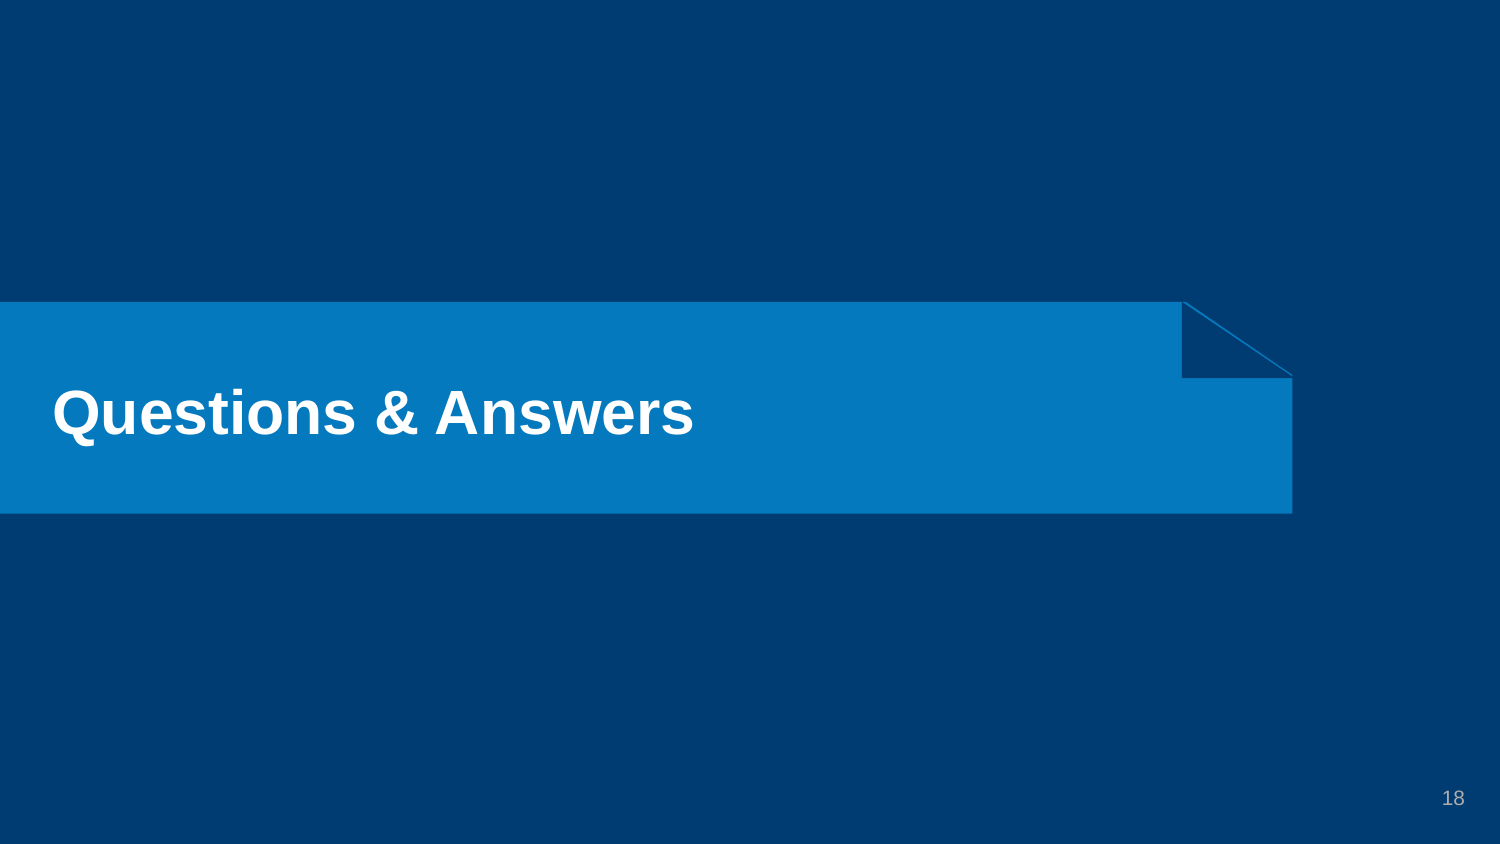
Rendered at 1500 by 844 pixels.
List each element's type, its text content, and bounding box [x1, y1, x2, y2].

slide_number 18 [1389, 764, 1480, 830]
title Questions & Answers [37, 330, 1149, 489]
